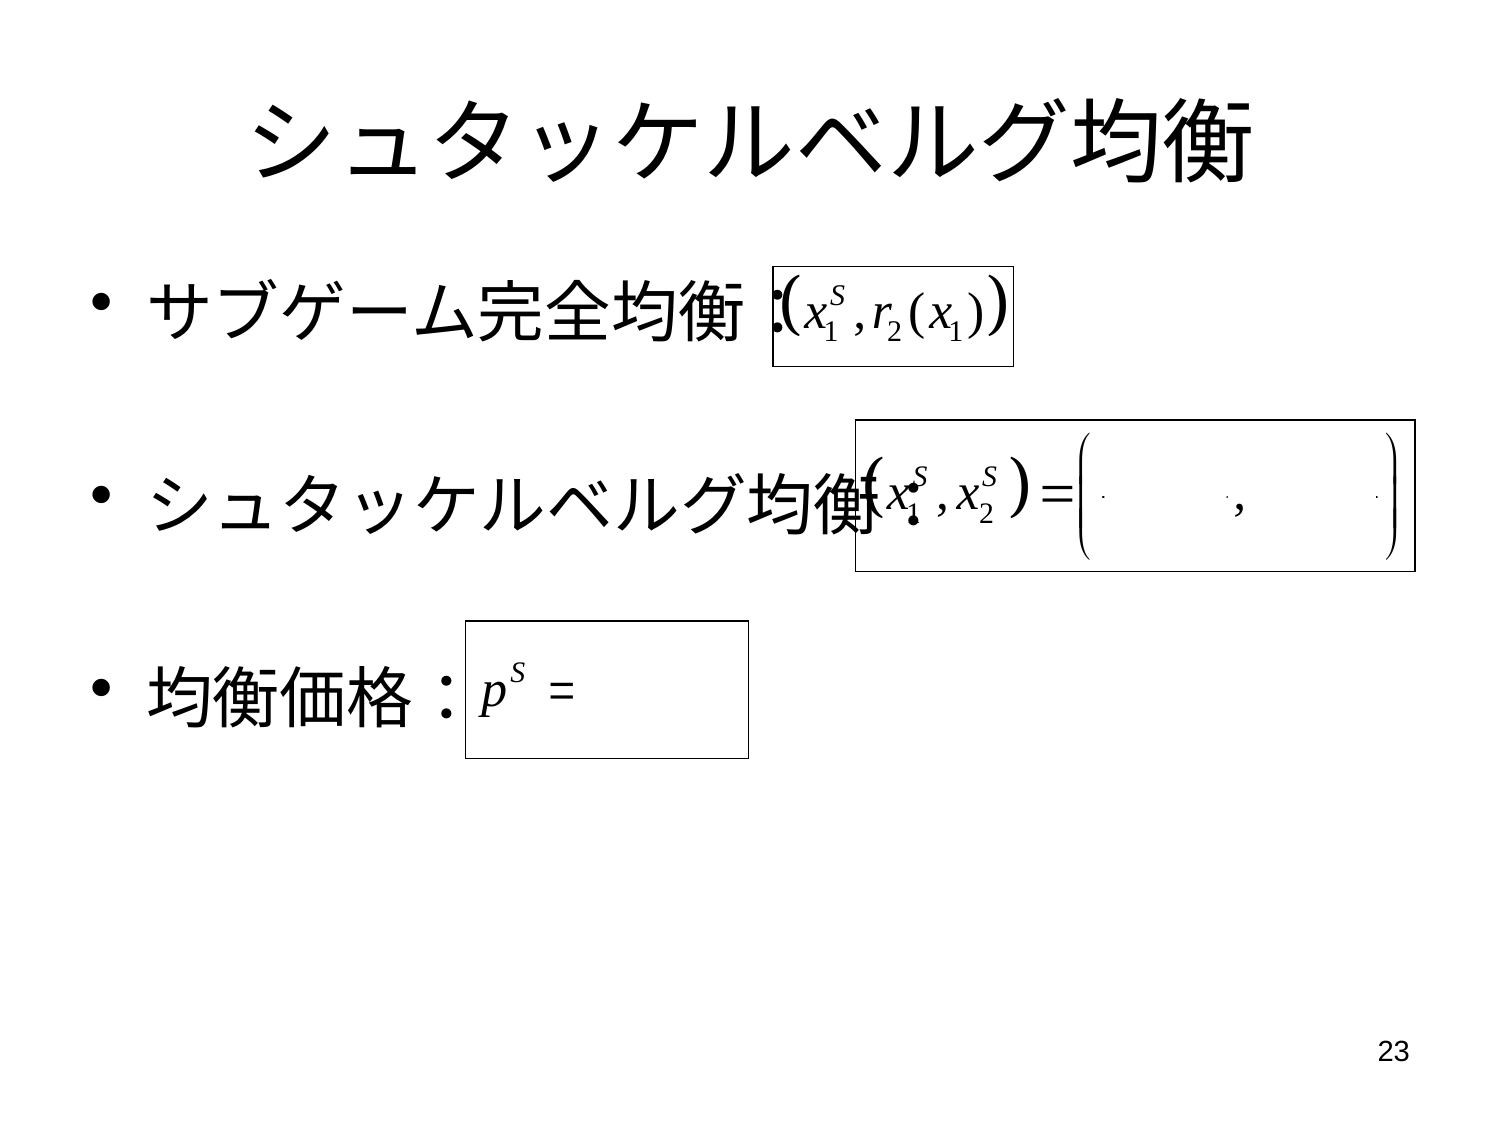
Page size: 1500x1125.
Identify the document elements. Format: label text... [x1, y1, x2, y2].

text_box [855, 420, 1415, 571]
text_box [466, 621, 748, 758]
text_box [773, 266, 1013, 366]
list サブゲーム完全均衡： シュタッケルベルグ均衡： 均衡価格： [75, 262, 1425, 1005]
title シュタッケルベルグ均衡 [75, 45, 1425, 233]
slide_number 23 [1074, 1024, 1426, 1103]
